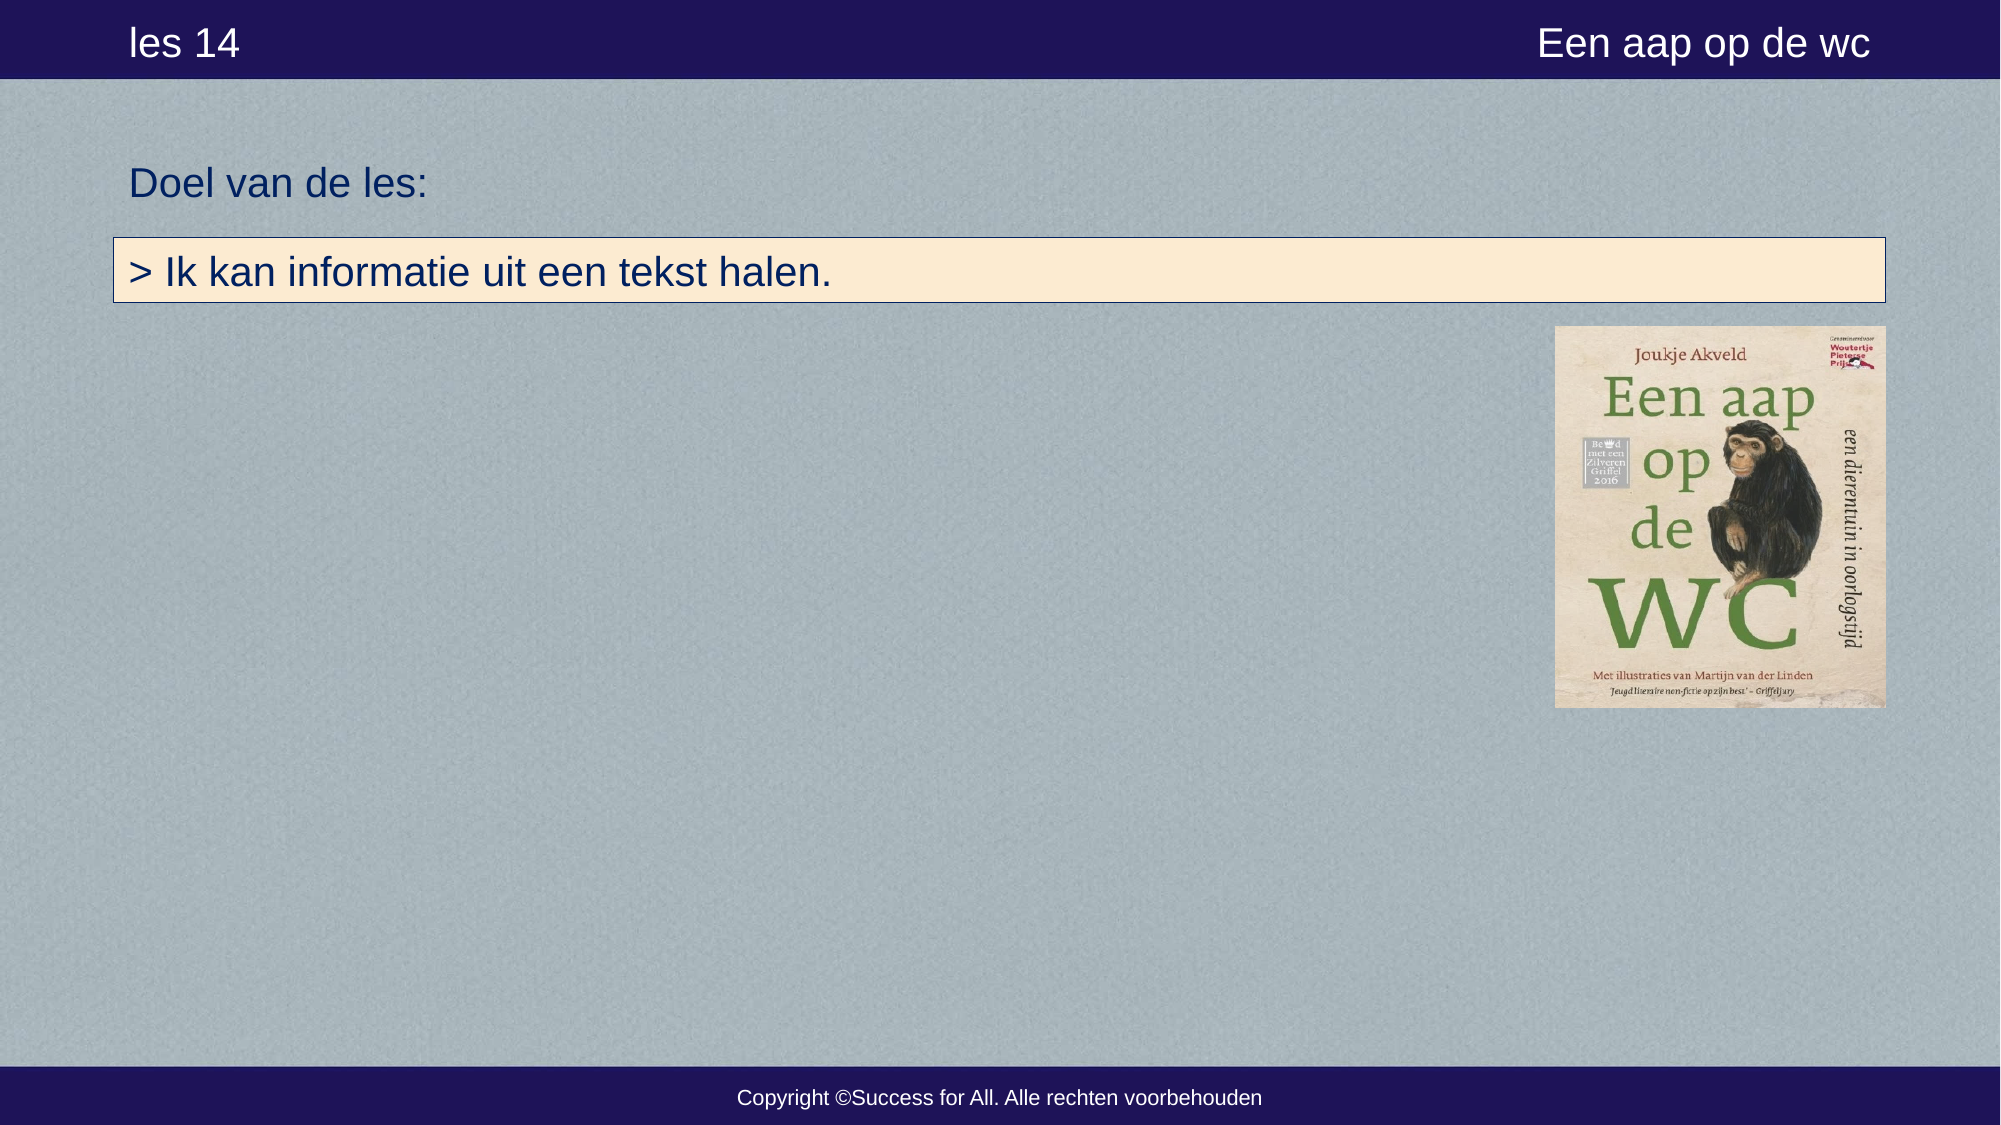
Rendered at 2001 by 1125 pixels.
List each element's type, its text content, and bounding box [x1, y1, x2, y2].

text_box Copyright ©Success for All. Alle rechten voorbehouden [0, 1076, 2000, 1125]
text_box > Ik kan informatie uit een tekst halen. [113, 237, 1886, 303]
text_box Doel van de les: [113, 148, 1635, 214]
text_box Een aap op de wc [999, 8, 1886, 73]
picture [0, 0, 2001, 1125]
text_box les 14 [114, 8, 354, 73]
